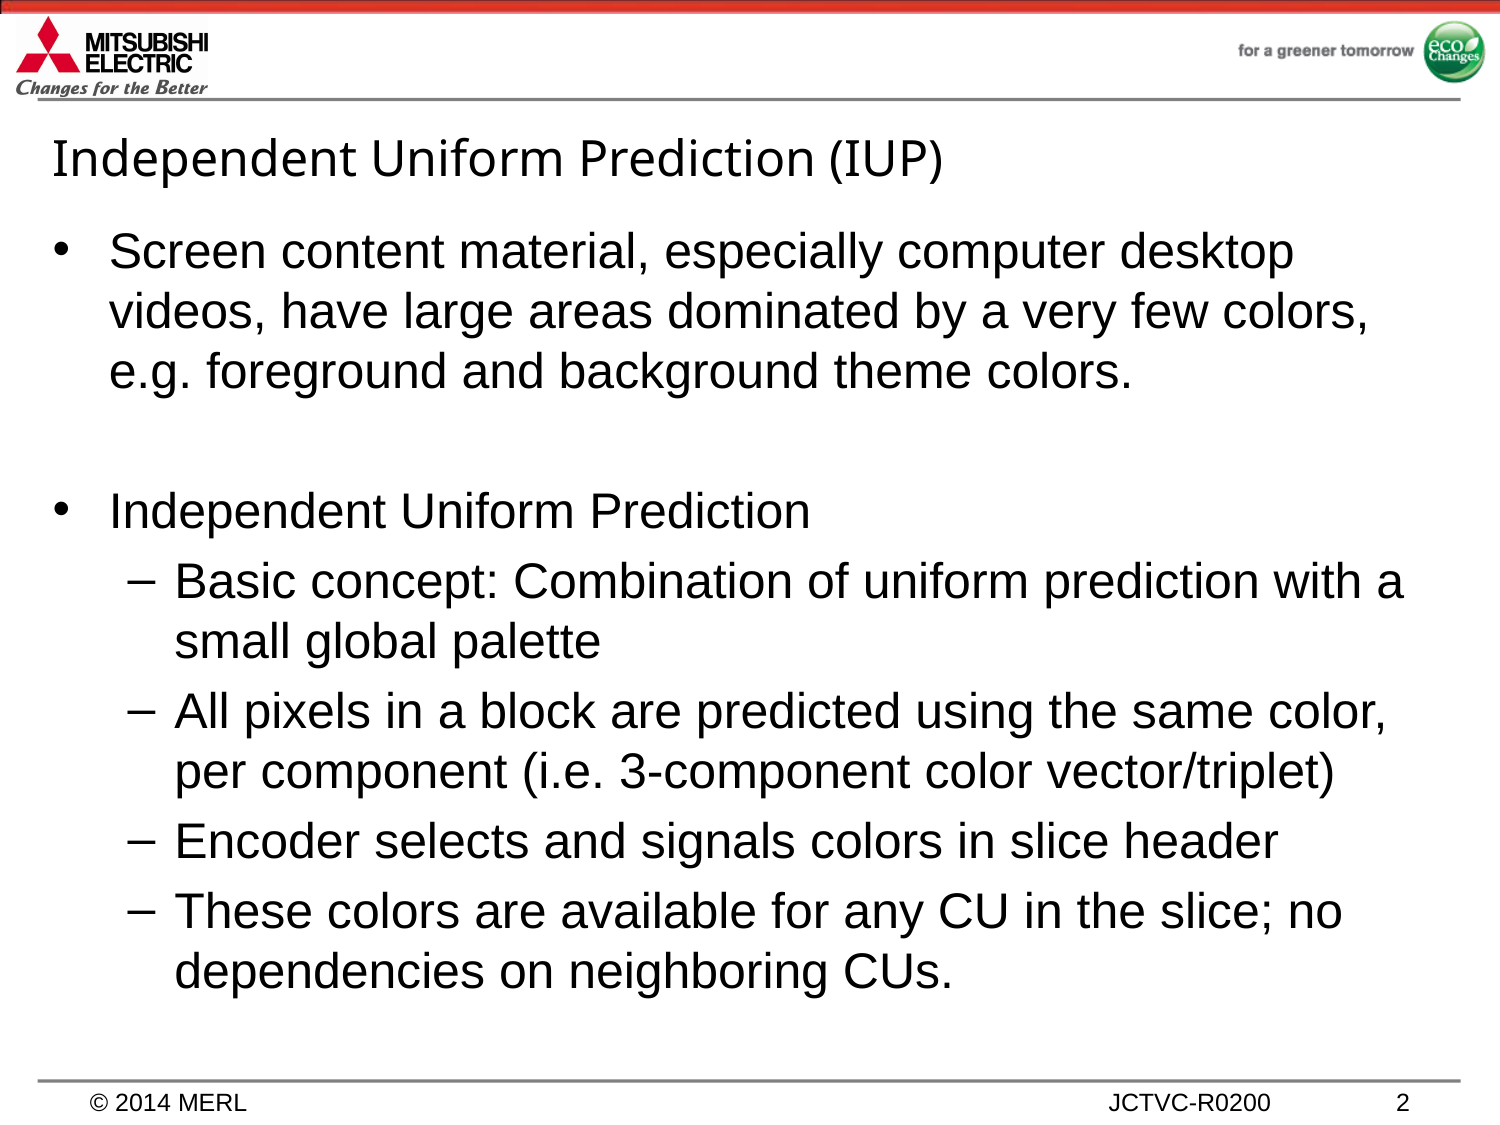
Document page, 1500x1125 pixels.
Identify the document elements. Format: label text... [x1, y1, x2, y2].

list Screen content material, especially computer desktop videos, have large areas dominated by a very few colors, e.g. foreground and background theme colors. Independent Uniform Prediction Basic concept: Combination of uniform prediction with a small global palette All pixels in a block are predicted using the same color, per component (i.e. 3-component color vector/triplet) Encoder selects and signals colors in slice header These colors are available for any CU in the slice; no dependencies on neighboring CUs. [37, 210, 1461, 1059]
title Independent Uniform Prediction (IUP) [37, 116, 1461, 196]
slide_number 2 [1352, 1071, 1425, 1125]
picture [0, 0, 1500, 14]
picture [16, 16, 208, 97]
picture [1236, 19, 1486, 85]
